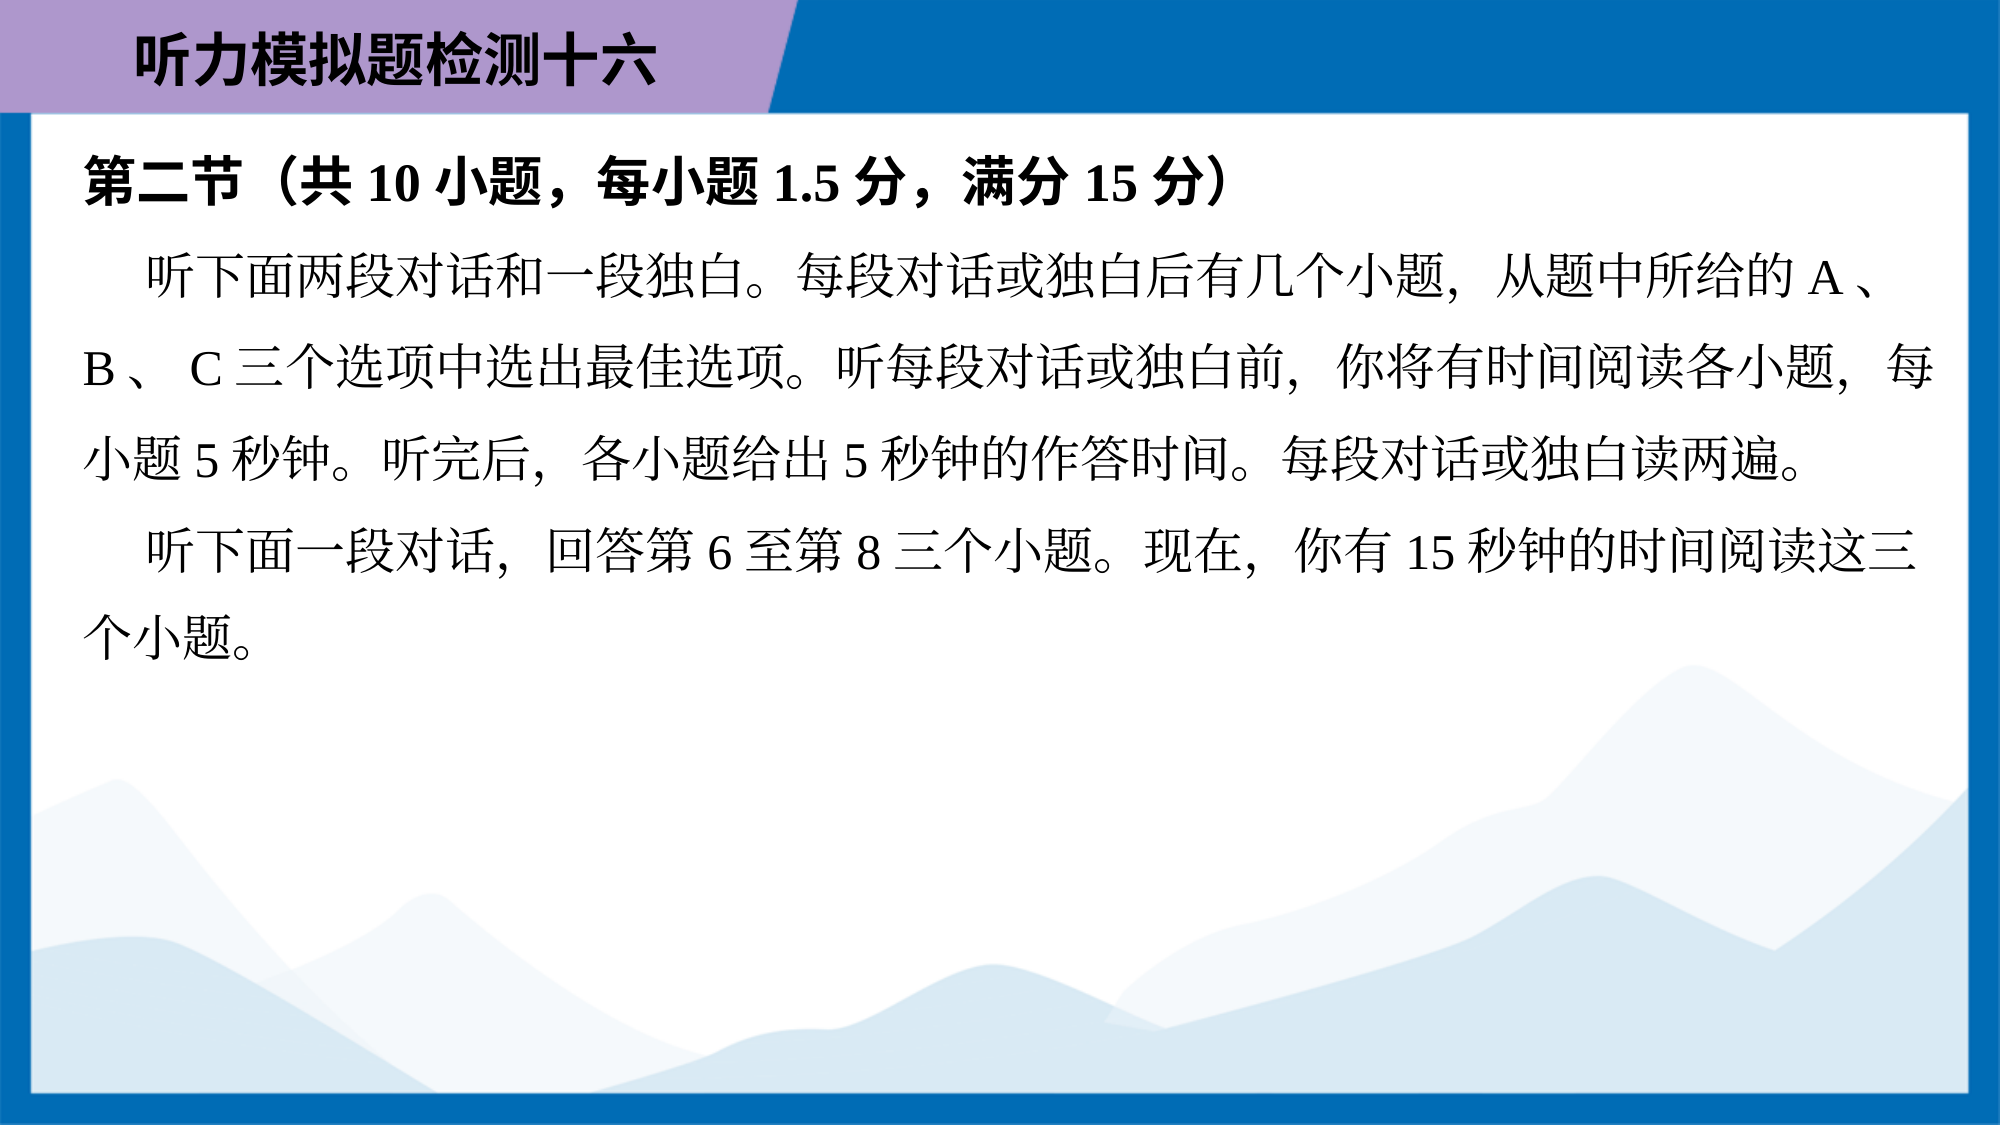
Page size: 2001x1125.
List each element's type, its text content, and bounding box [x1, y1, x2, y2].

picture [0, 0, 2000, 1125]
text_box 第二节（共10小题，每小题1.5分，满分15分） [82, 146, 1917, 212]
text_box 听下面两段对话和一段独白。每段对话或独白后有几个小题，从题中所给的A、 B、C三个选项中选出最佳选项。听每段对话或独白前，你将有时间阅读各小题，每 小题5秒钟。听完后，各小题给出5秒钟的作答时间。每段对话或独白读两遍。 听下面一段对话，回答第6至第8三个小题。现在，你有15秒钟的时间阅读这三 个小题。 [82, 212, 1917, 657]
